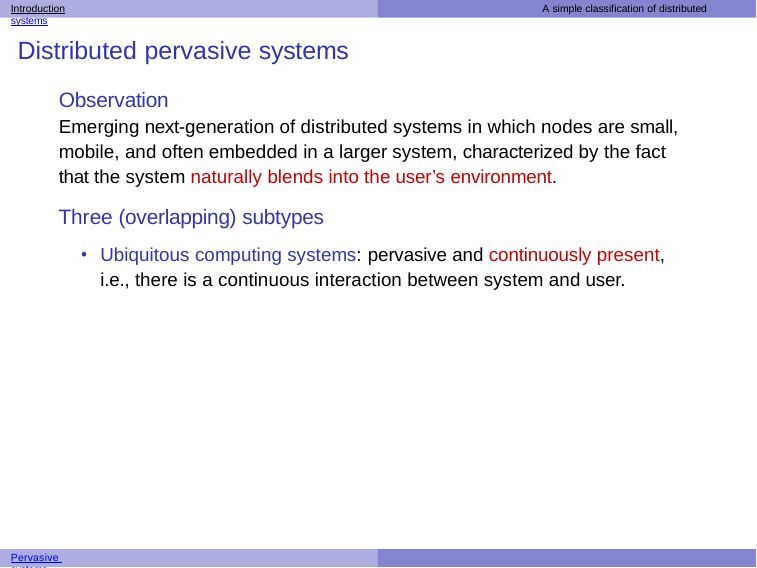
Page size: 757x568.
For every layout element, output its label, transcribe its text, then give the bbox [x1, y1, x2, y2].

text_box Introduction A simple classification of distributed systems [8, 0, 748, 27]
text_box Observation Emerging next-generation of distributed systems in which nodes are small, mobile, and often embedded in a larger system, characterized by the fact that the system naturally blends into the user’s environment. Three (overlapping) subtypes Ubiquitous computing systems: pervasive and continuously present, i.e., there is a continuous interaction between system and user. [54, 81, 703, 291]
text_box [0, 548, 757, 568]
title Distributed pervasive systems [15, 32, 418, 130]
